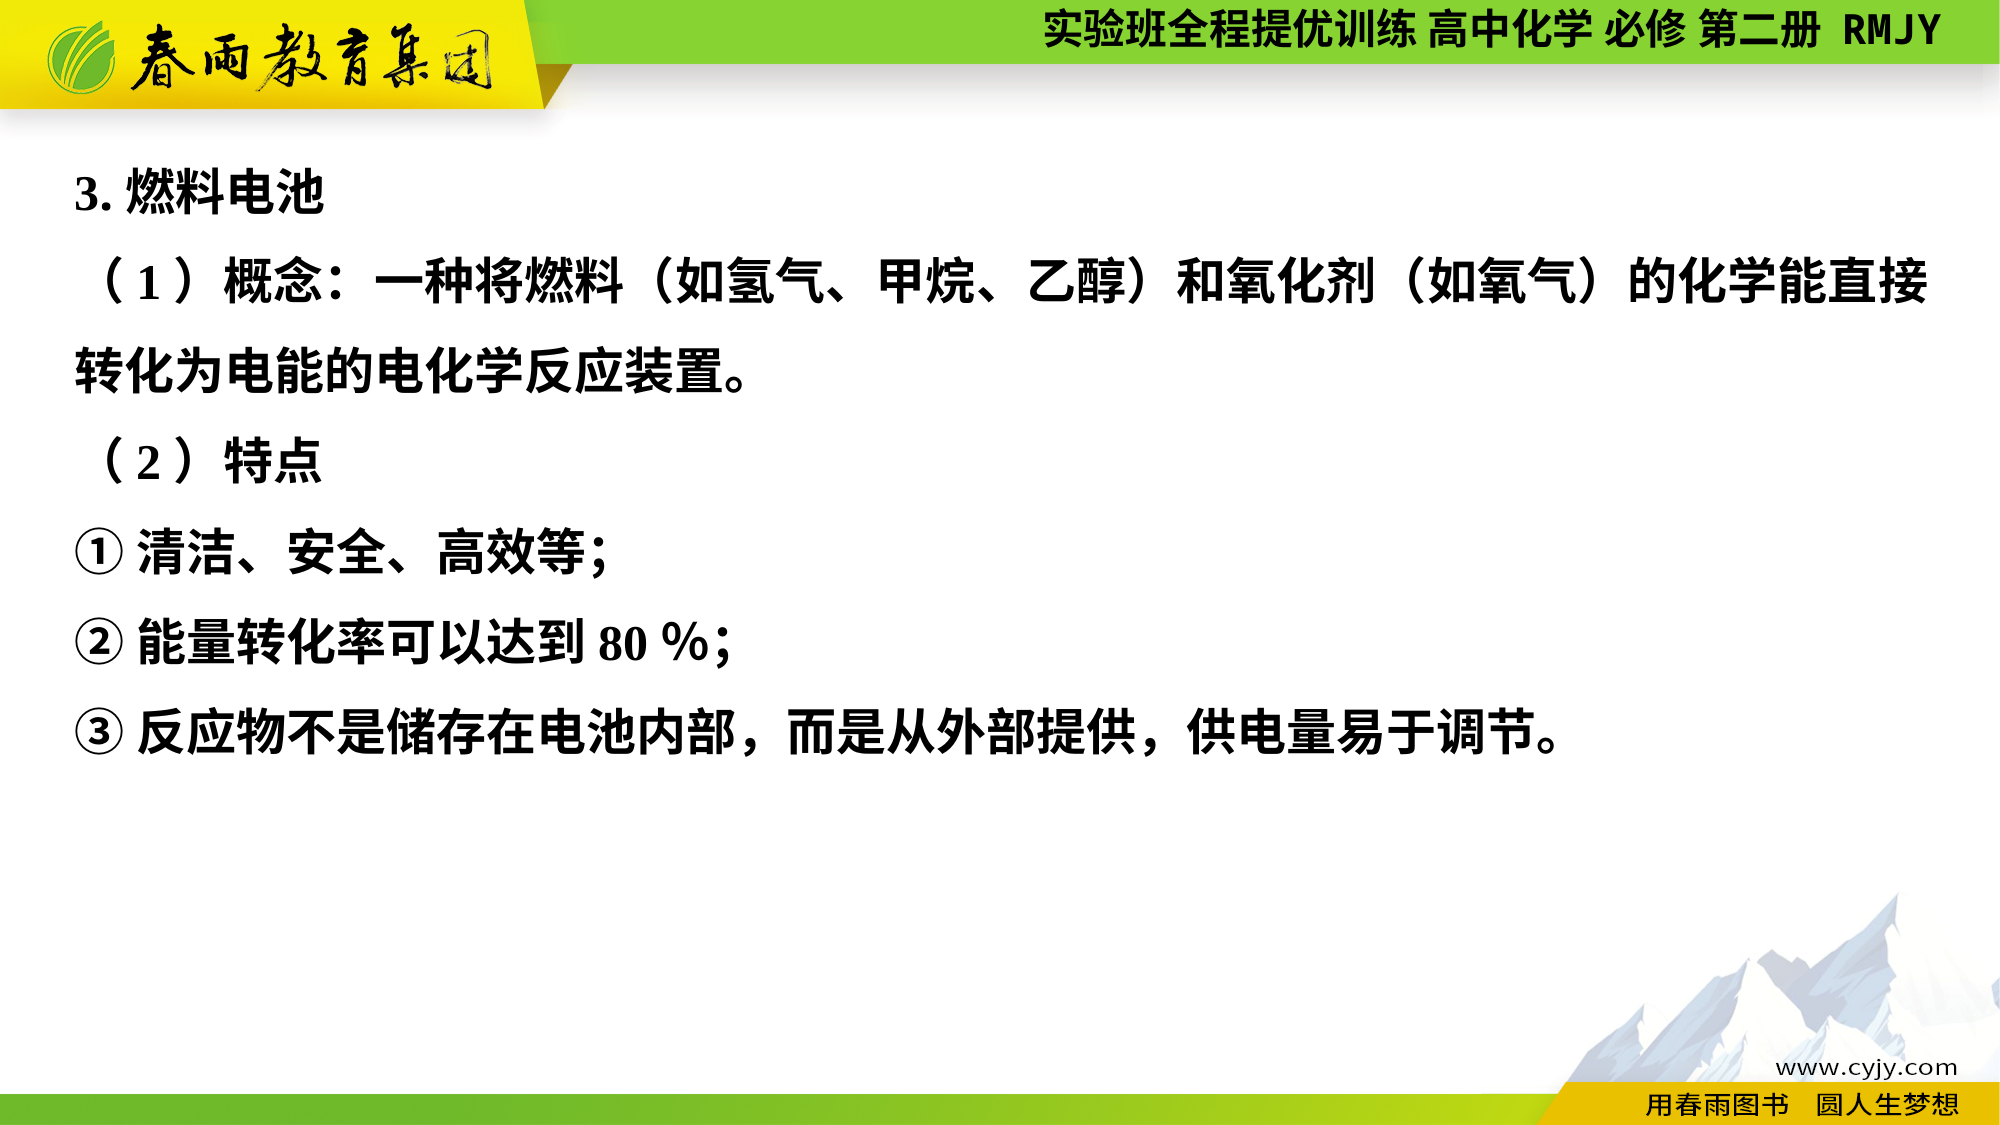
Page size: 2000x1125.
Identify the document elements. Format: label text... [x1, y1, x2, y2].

picture [0, 0, 2000, 1125]
list 3.燃料电池 （1）概念：一种将燃料（如氢气、甲烷、乙醇）和氧化剂（如氧气）的化学能直接转化为电能的电化学反应装置。 （2）特点 ①清洁、安全、高效等； ②能量转化率可以达到80％； ③反应物不是储存在电池内部，而是从外部提供，供电量易于调节。 [59, 122, 1944, 774]
